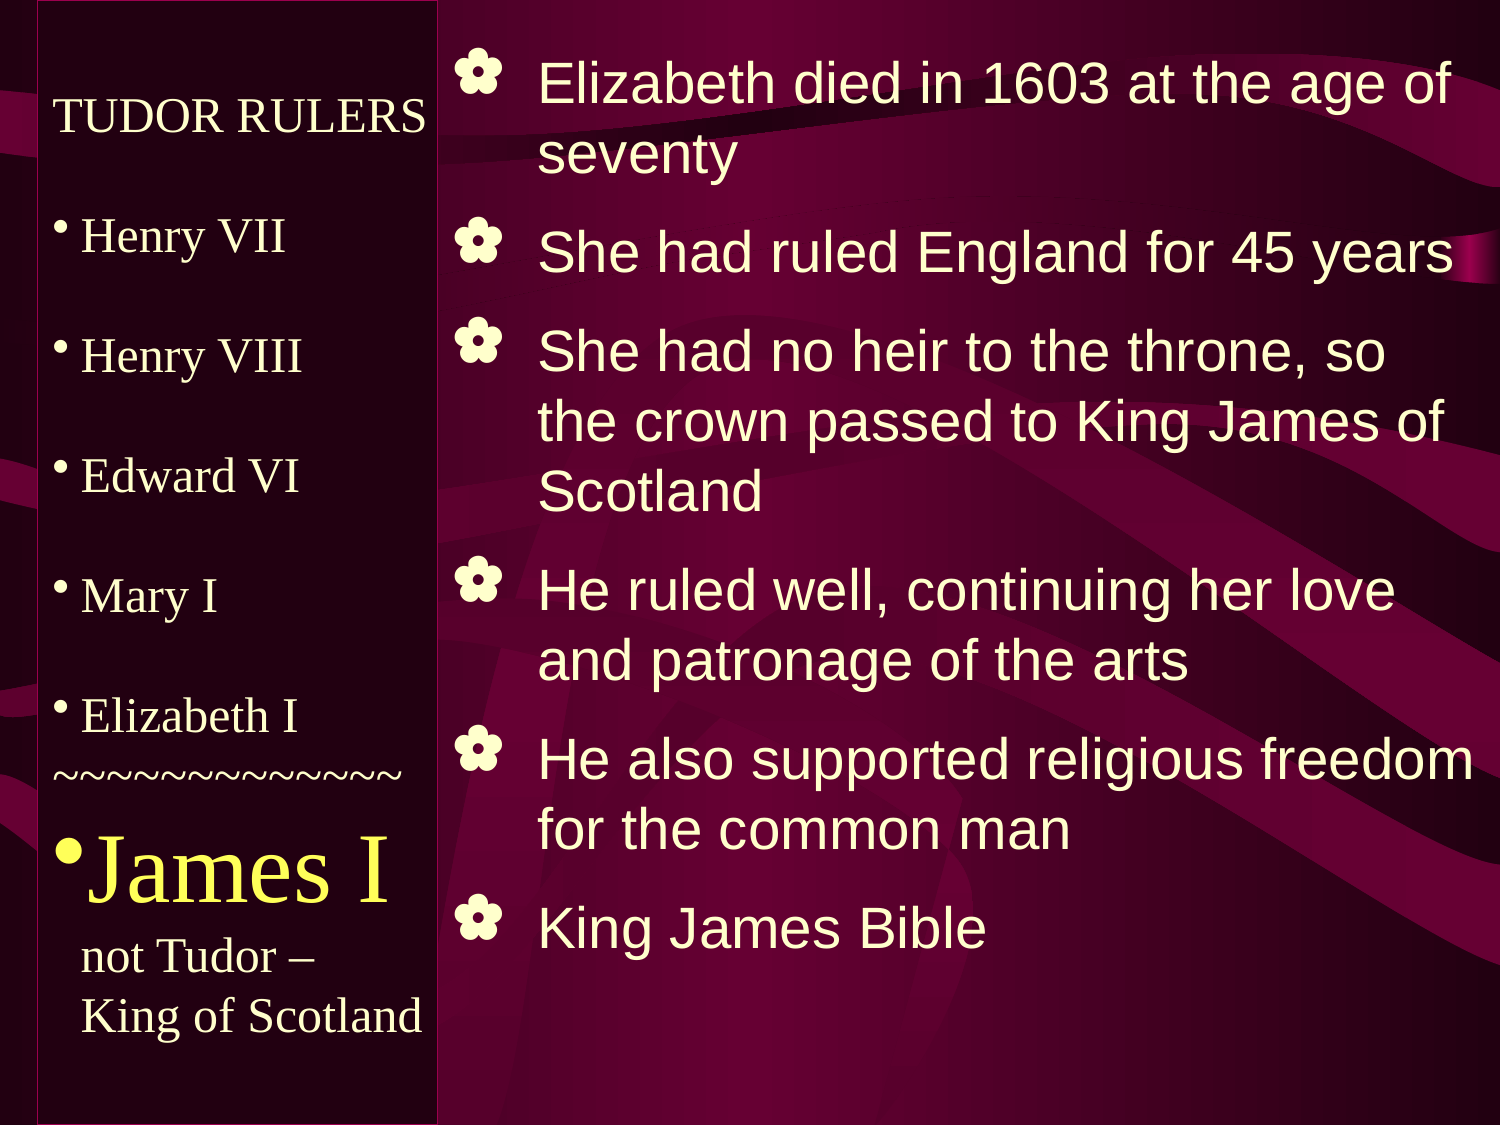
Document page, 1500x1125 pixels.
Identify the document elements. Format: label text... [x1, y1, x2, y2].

text_box Elizabeth died in 1603 at the age of seventy She had ruled England for 45 years She had no heir to the throne, so the crown passed to King James of Scotland He ruled well, continuing her love and patronage of the arts He also supported religious freedom for the common man King James Bible [437, 37, 1500, 968]
text_box TUDOR RULERS Henry VII Henry VIII Edward VI Mary I Elizabeth I ~~~~~~~~~~~~~ James I not Tudor – King of Scotland [37, 0, 438, 1125]
